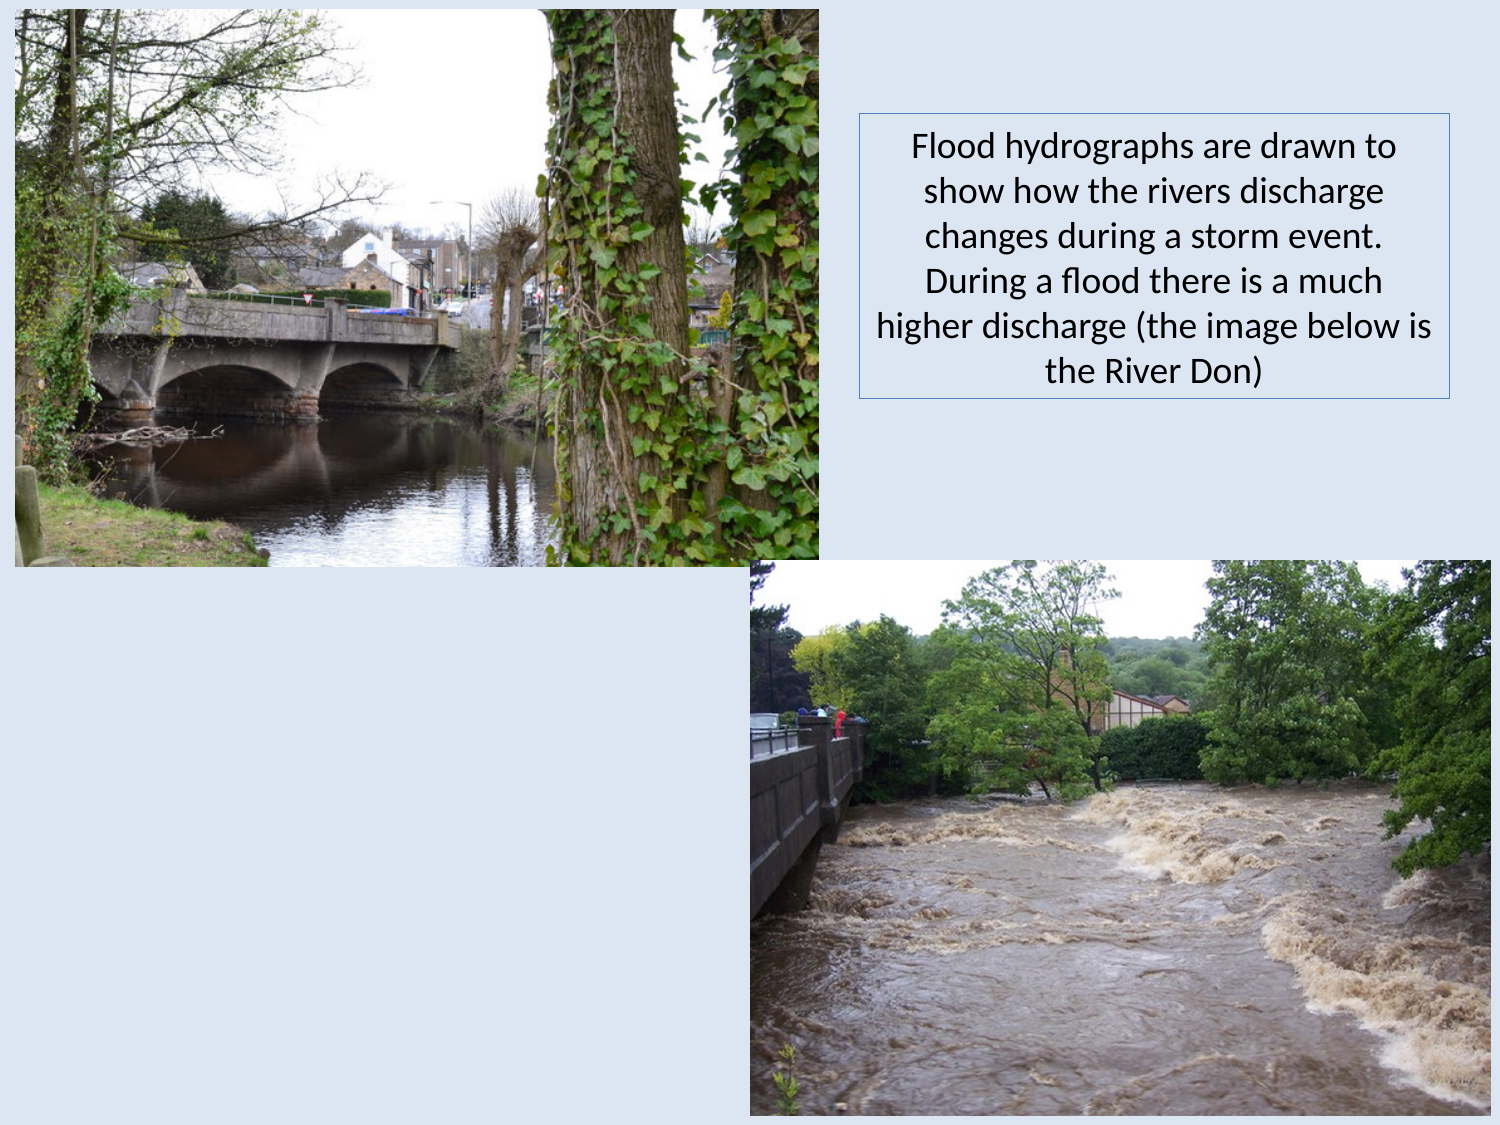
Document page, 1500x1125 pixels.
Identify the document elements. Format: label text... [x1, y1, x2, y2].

picture [15, 9, 1491, 1116]
text_box Flood hydrographs are drawn to show how the rivers discharge changes during a storm event. During a flood there is a much higher discharge (the image below is the River Don) [859, 113, 1450, 399]
